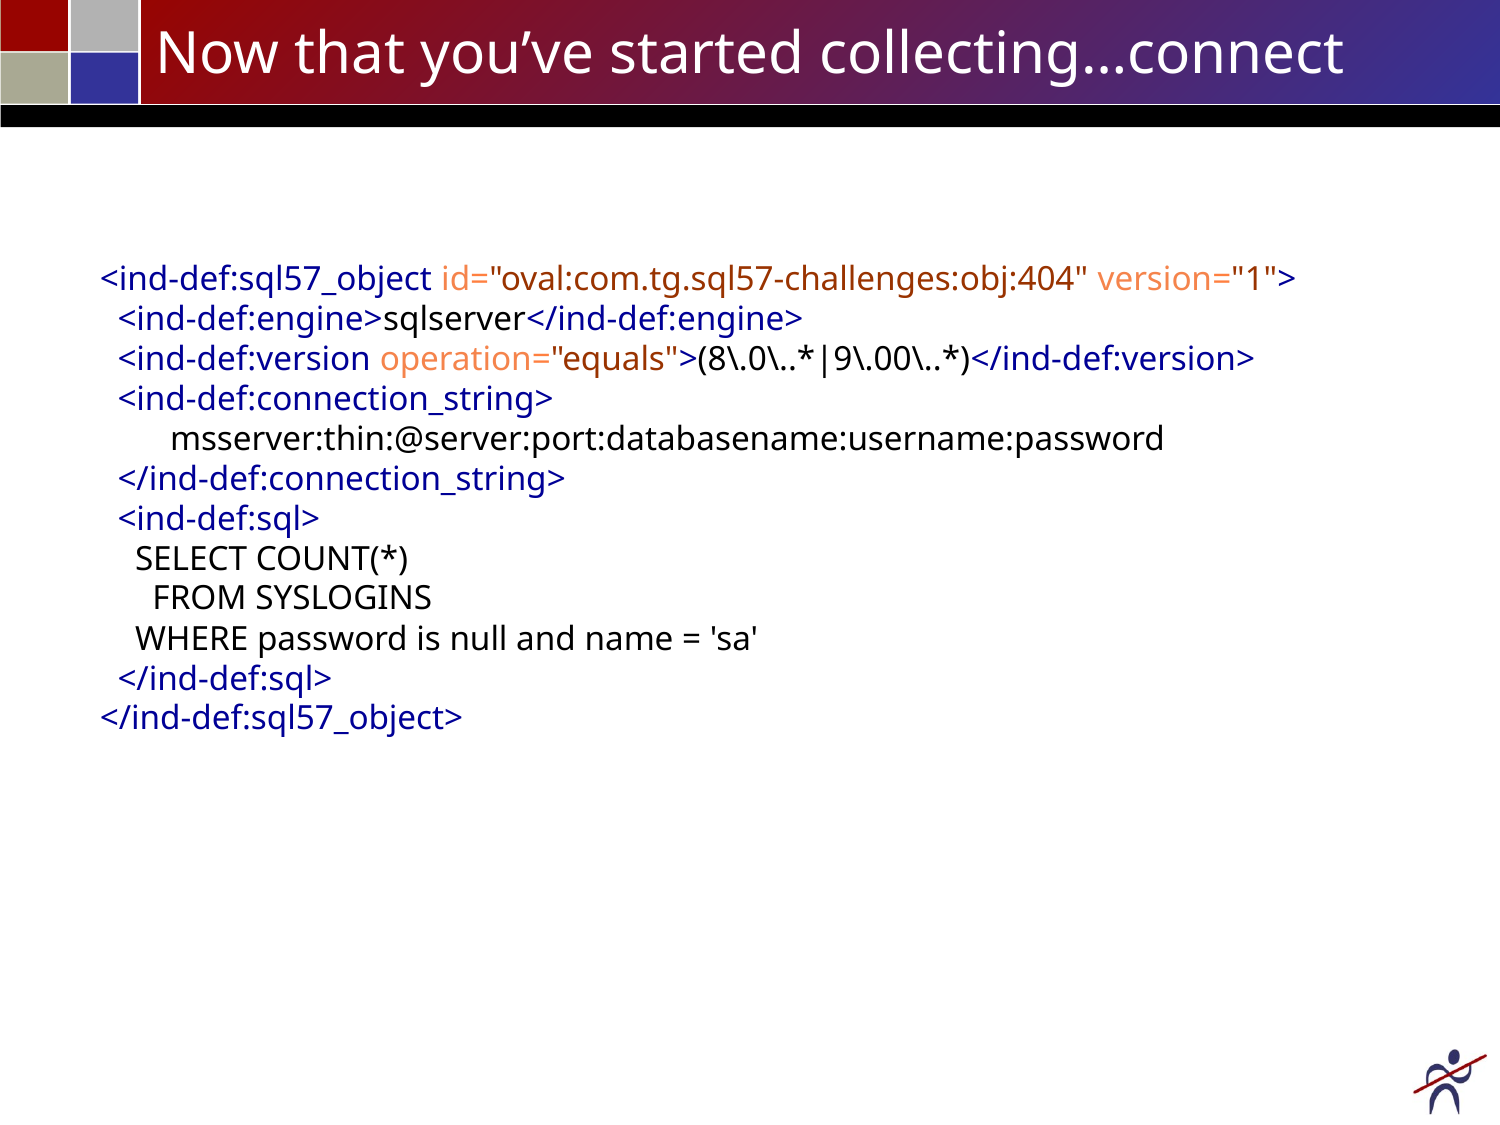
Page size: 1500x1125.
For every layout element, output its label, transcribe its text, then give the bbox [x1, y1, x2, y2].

title Now that you’ve started collecting…connect [43, 0, 1457, 125]
picture [1412, 1049, 1488, 1115]
text_box <ind-def:sql57_object id="oval:com.tg.sql57-challenges:obj:404" version="1"> <ind-def:engine>sqlserver</ind-def:engine> <ind-def:version operation="equals">(8\.0\..*|9\.00\..*)</ind-def:version> <ind-def:connection_string> msserver:thin:@server:port:databasename:username:password </ind-def:connection_string> <ind-def:sql> SELECT COUNT(*) FROM SYSLOGINS WHERE password is null and name = 'sa' </ind-def:sql> </ind-def:sql57_object> [50, 249, 1438, 744]
